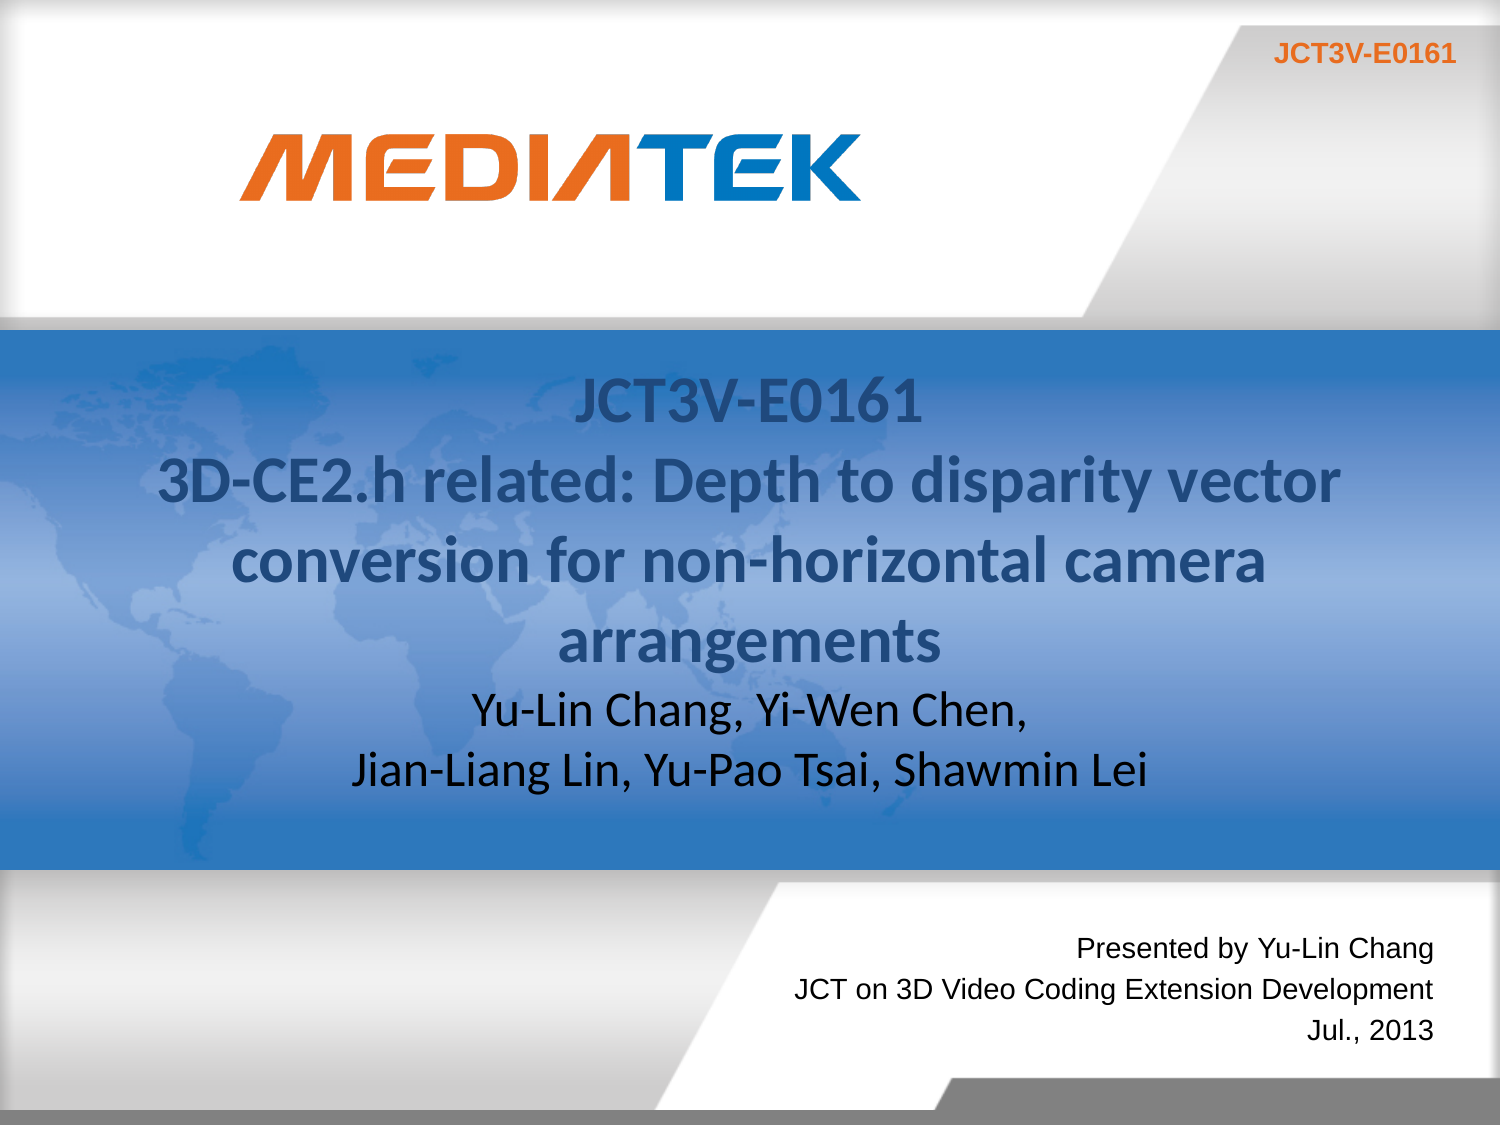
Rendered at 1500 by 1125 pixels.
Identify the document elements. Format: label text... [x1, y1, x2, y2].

picture [0, 0, 1500, 1125]
subtitle Yu-Lin Chang, Yi-Wen Chen, Jian-Liang Lin, Yu-Pao Tsai, Shawmin Lei [50, 669, 1450, 871]
title JCT3V-E0161 3D-CE2.h related: Depth to disparity vector conversion for non-horizontal camera arrangements [50, 396, 1450, 634]
text_box Presented by Yu-Lin Chang JCT on 3D Video Coding Extension Development Jul., 2013 [690, 922, 1450, 1054]
